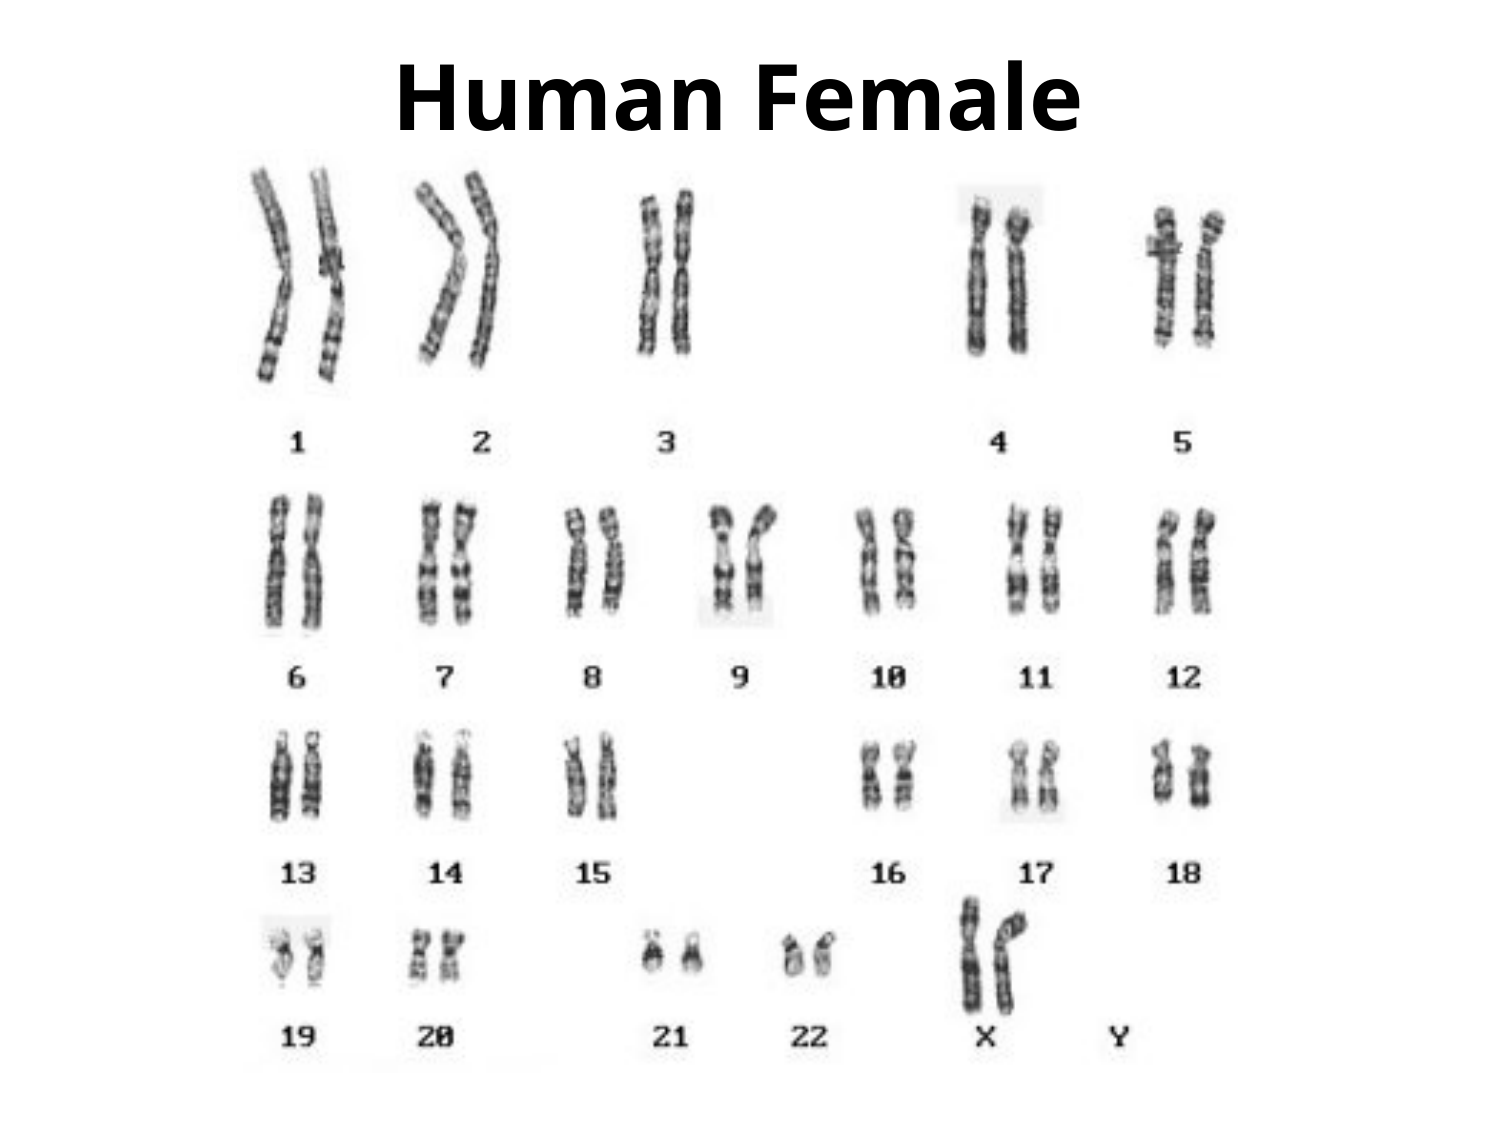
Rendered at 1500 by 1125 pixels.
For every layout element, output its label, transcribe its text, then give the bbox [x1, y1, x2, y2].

title Human Female [74, 0, 1426, 188]
picture [237, 149, 1238, 1074]
